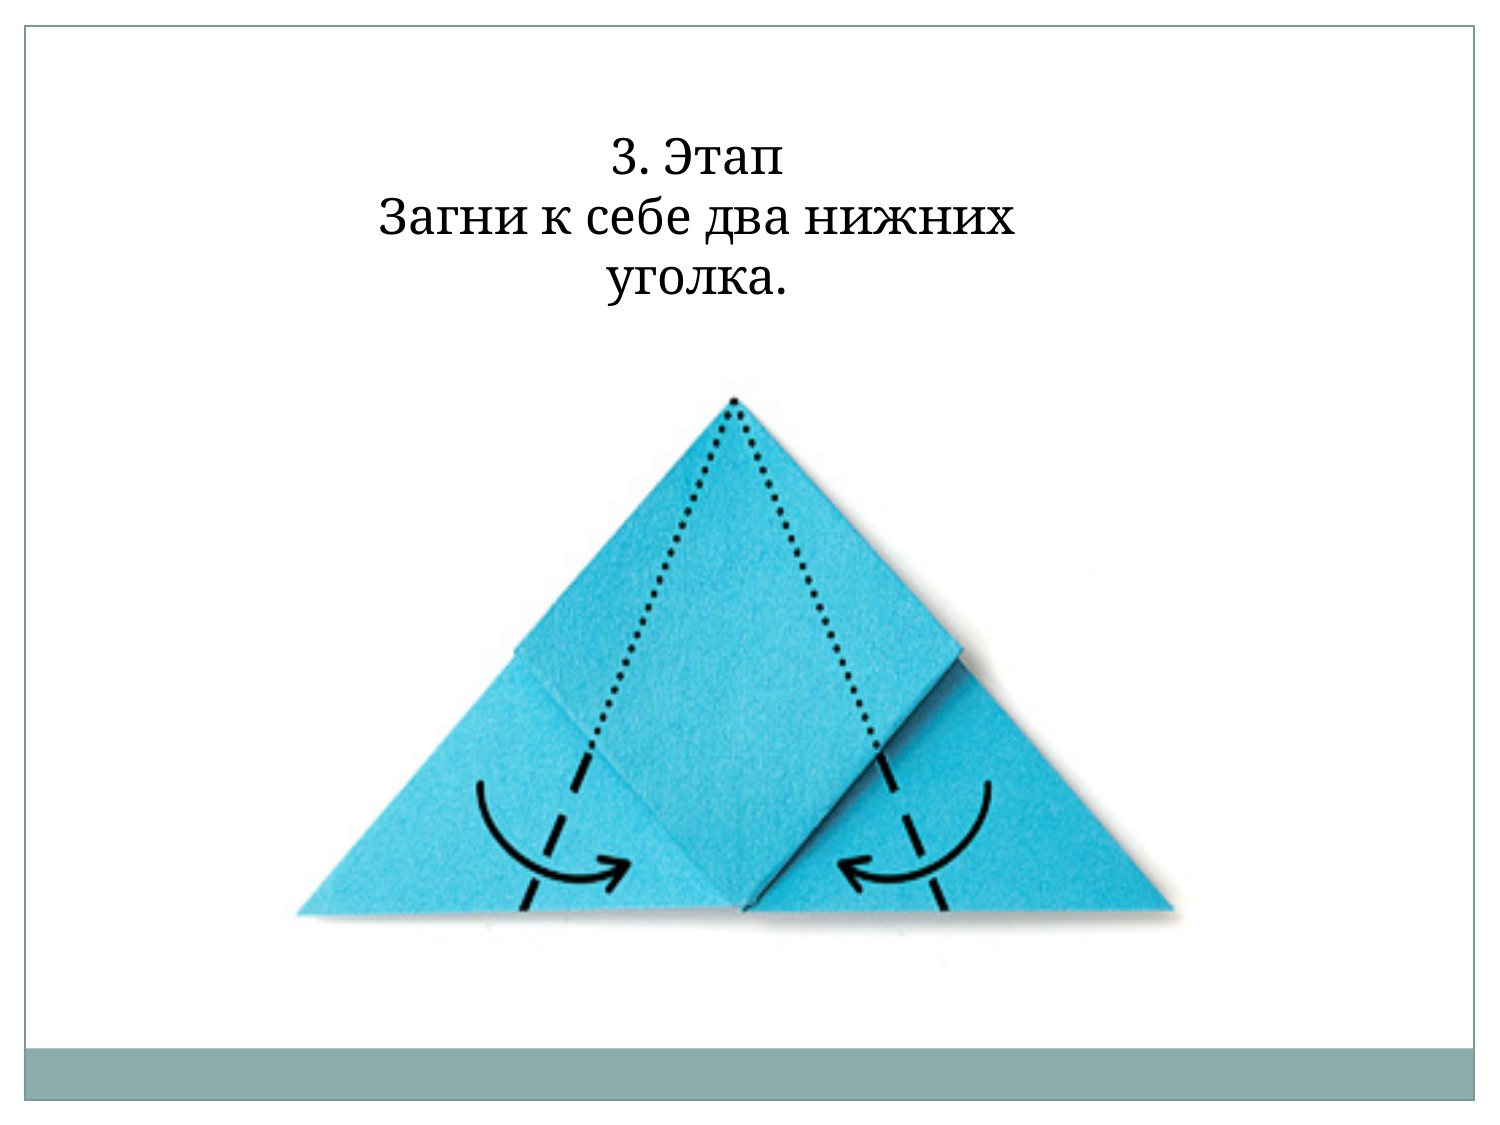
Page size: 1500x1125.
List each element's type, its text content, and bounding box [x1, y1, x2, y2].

picture [198, 327, 1278, 1044]
text_box 3. Этап Загни к себе два нижних уголка. [363, 117, 1032, 312]
